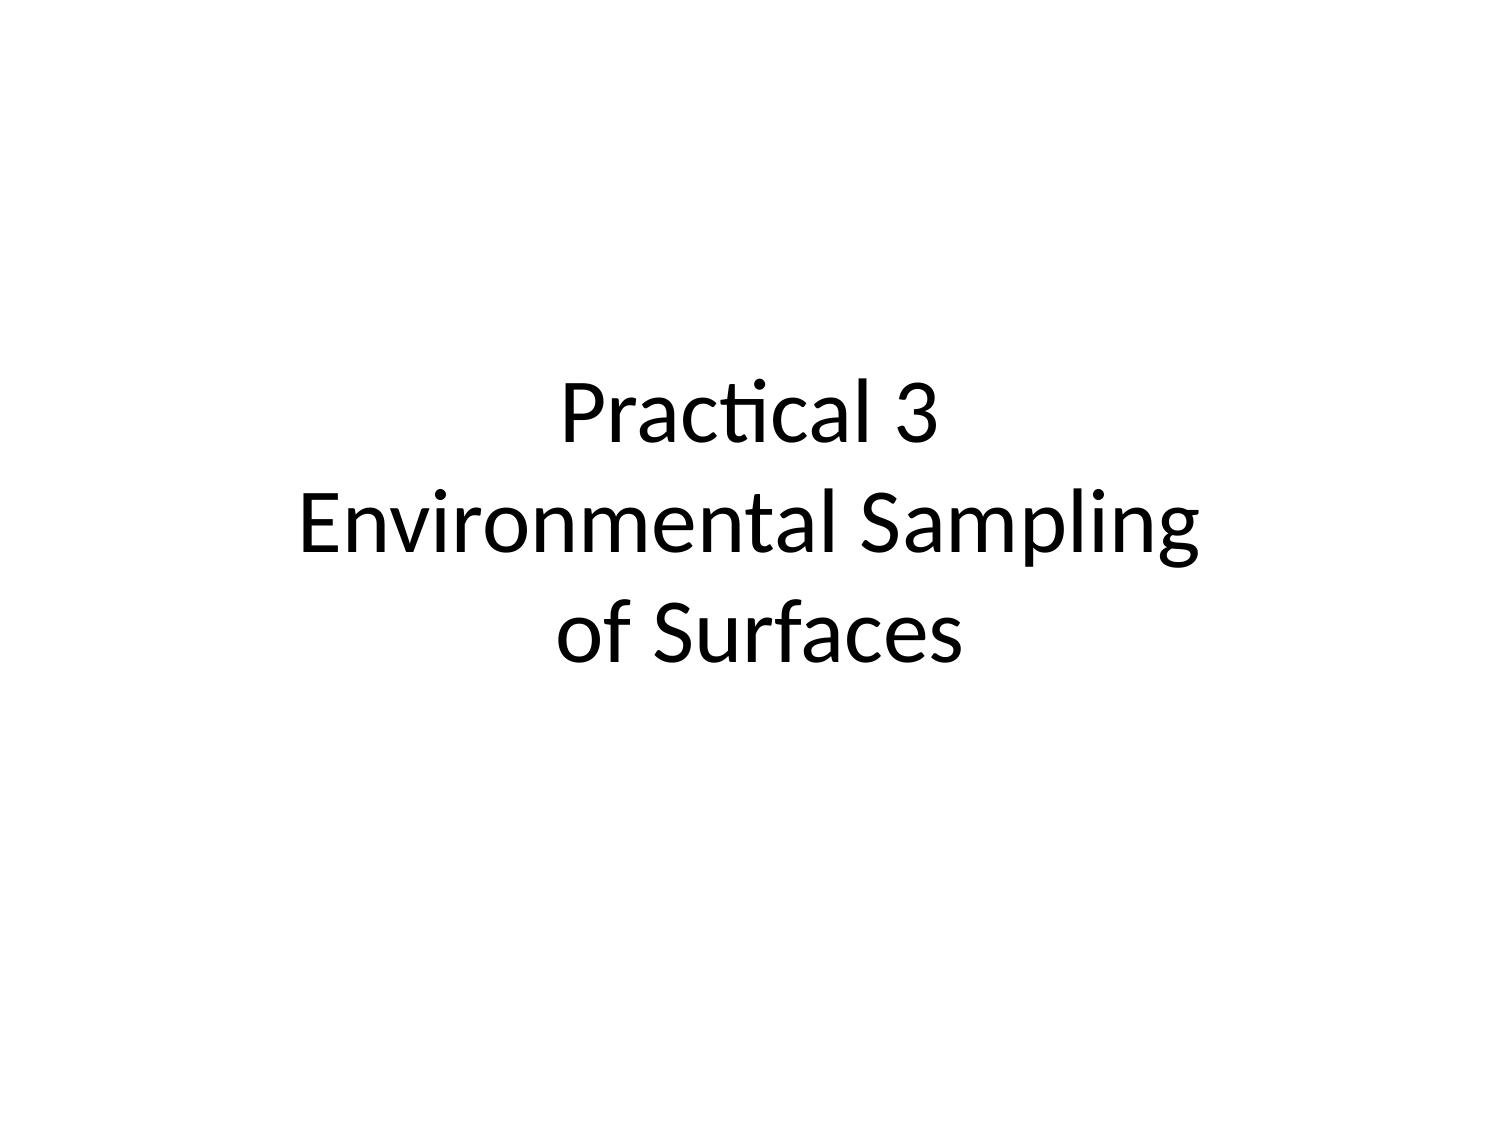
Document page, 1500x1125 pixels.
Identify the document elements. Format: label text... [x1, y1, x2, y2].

title Practical 3 Environmental Sampling of Surfaces [112, 210, 1388, 821]
